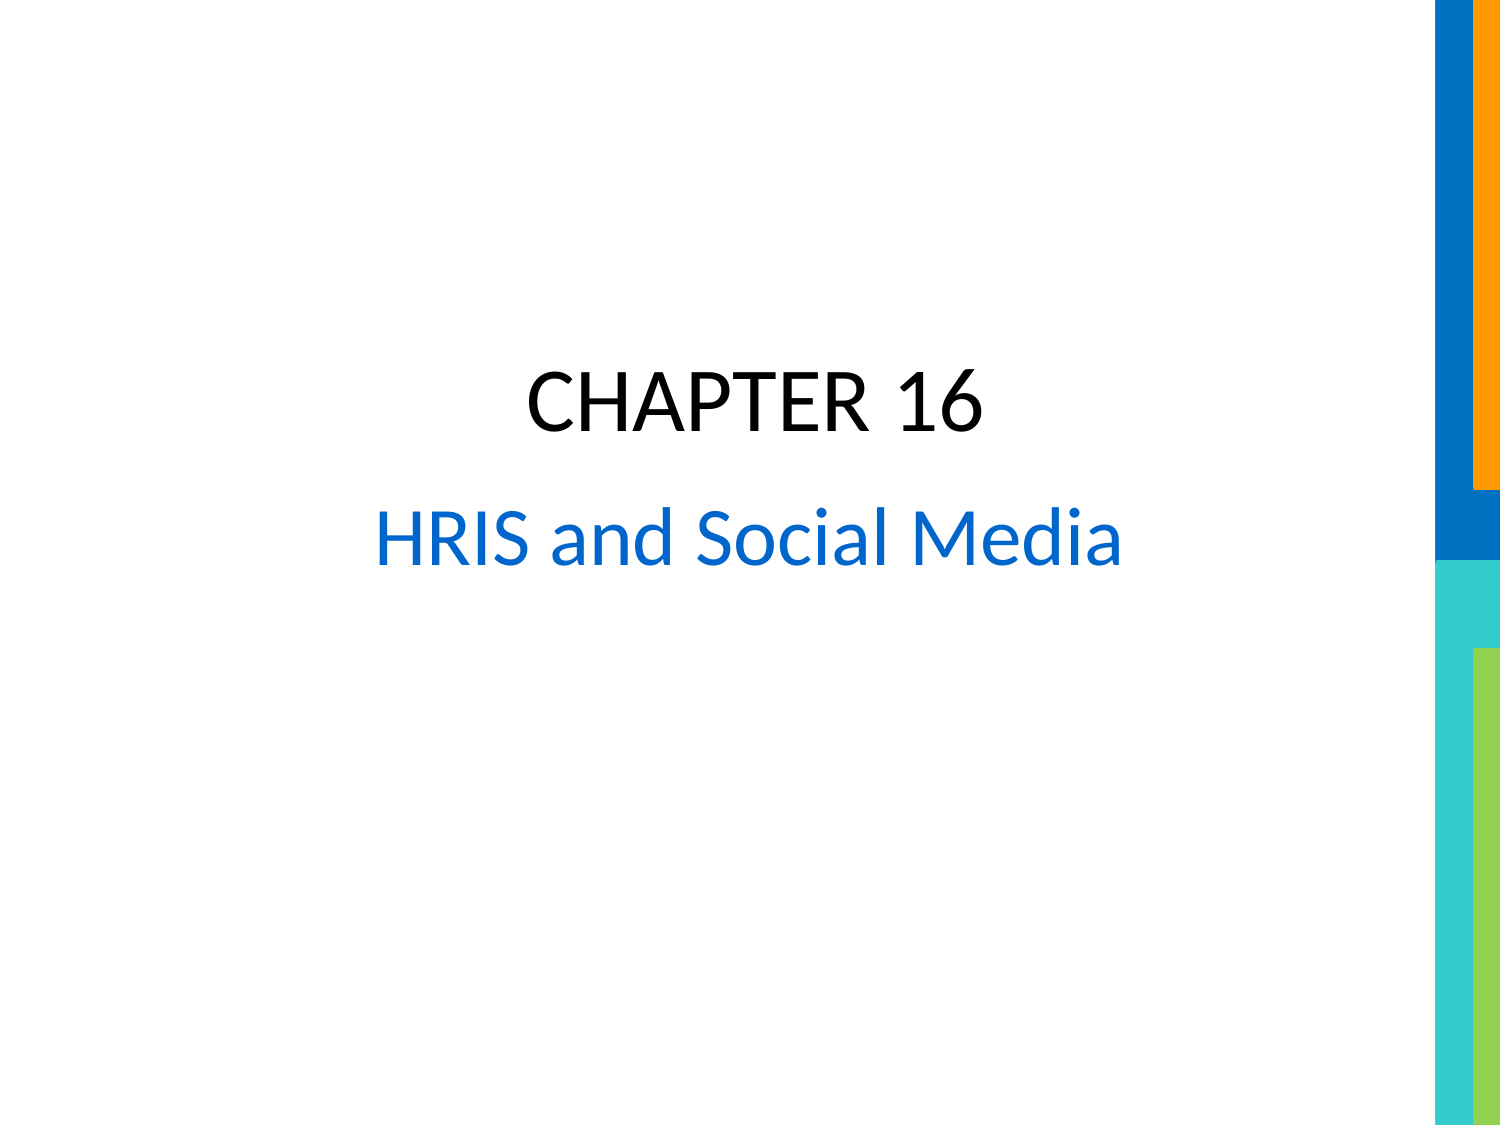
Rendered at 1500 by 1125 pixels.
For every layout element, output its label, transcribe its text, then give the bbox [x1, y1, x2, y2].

title CHAPTER 16 [75, 275, 1438, 474]
subtitle HRIS and Social Media [0, 474, 1500, 763]
